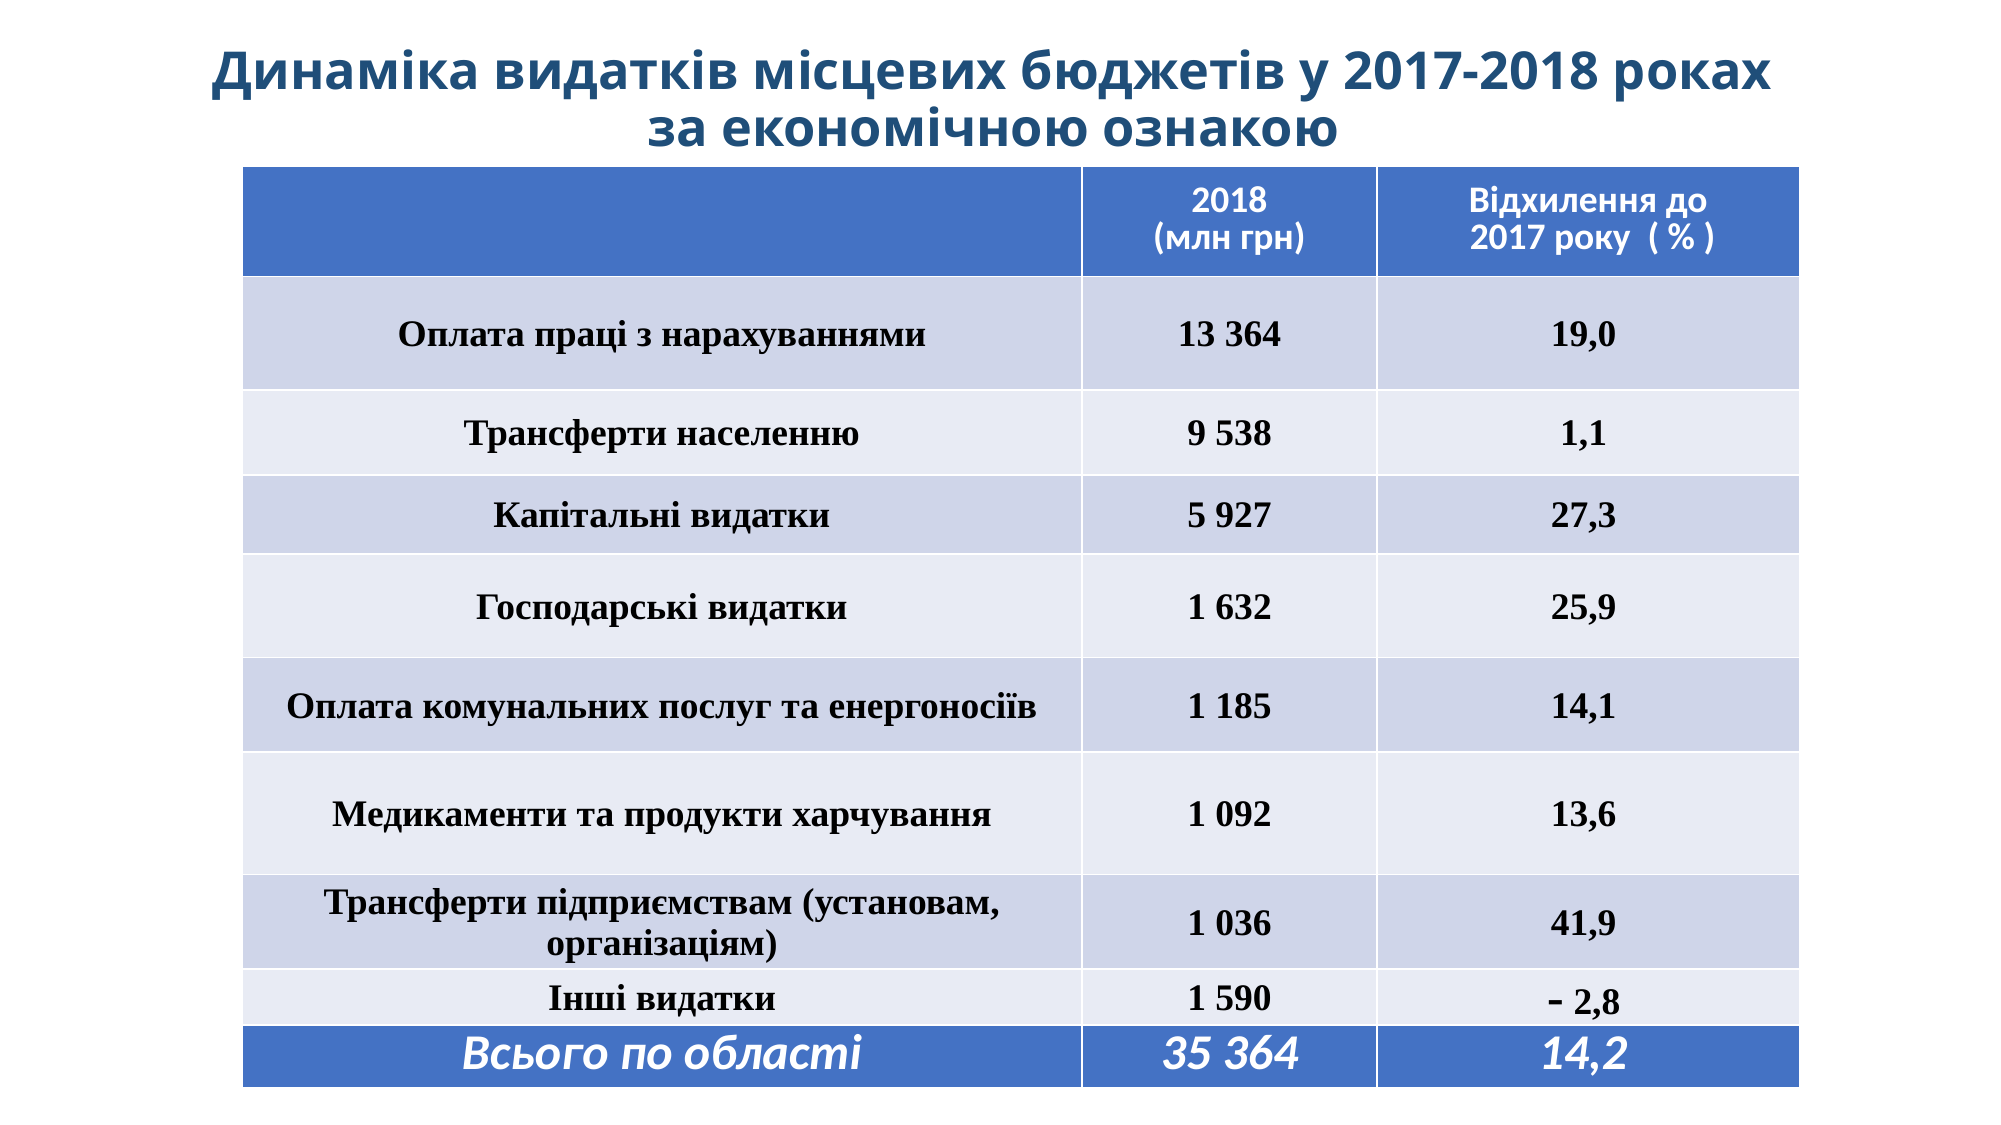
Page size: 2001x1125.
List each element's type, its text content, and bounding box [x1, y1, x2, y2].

table_cell Господарські видатки [243, 555, 1081, 657]
table_cell 1,1 [1378, 391, 1799, 474]
table_cell 25,9 [1378, 555, 1799, 657]
table_cell 1 632 [1083, 555, 1376, 657]
table_cell 19,0 [1378, 277, 1799, 389]
table_cell Трансферти підприємствам (установам, організаціям) [243, 875, 1081, 968]
table_cell Капітальні видатки [243, 476, 1081, 553]
table_cell Інші видатки [243, 970, 1081, 1024]
table_cell 5 927 [1083, 476, 1376, 553]
table_cell 1 590 [1083, 970, 1376, 1024]
table_cell Оплата комунальних послуг та енергоносіїв [243, 658, 1081, 751]
table_cell 41,9 [1378, 875, 1799, 968]
table_cell Всього по області [243, 1026, 1081, 1087]
table_cell Медикаменти та продукти харчування [243, 753, 1081, 874]
table_cell - 2,8 [1378, 970, 1799, 1024]
table_cell 1 036 [1083, 875, 1376, 968]
table_cell 1 092 [1083, 753, 1376, 874]
table_cell 1 185 [1083, 658, 1376, 751]
table_cell Оплата праці з нарахуваннями [243, 277, 1081, 389]
table_cell 14,1 [1378, 658, 1799, 751]
title Динаміка видатків місцевих бюджетів у 2017-2018 роках за економічною ознакою [0, 36, 2000, 255]
table_cell 9 538 [1083, 391, 1376, 474]
table_cell 27,3 [1378, 476, 1799, 553]
table_cell 13,6 [1378, 753, 1799, 874]
table_cell 35 364 [1083, 1026, 1376, 1087]
table_cell 13 364 [1083, 277, 1376, 389]
table_header 2018 (млн грн) [1083, 167, 1376, 276]
table_cell Трансферти населенню [243, 391, 1081, 474]
table_header Відхилення до 2017 року ( % ) [1378, 167, 1799, 276]
table_header [243, 167, 1081, 276]
table_cell 14,2 [1378, 1026, 1799, 1087]
